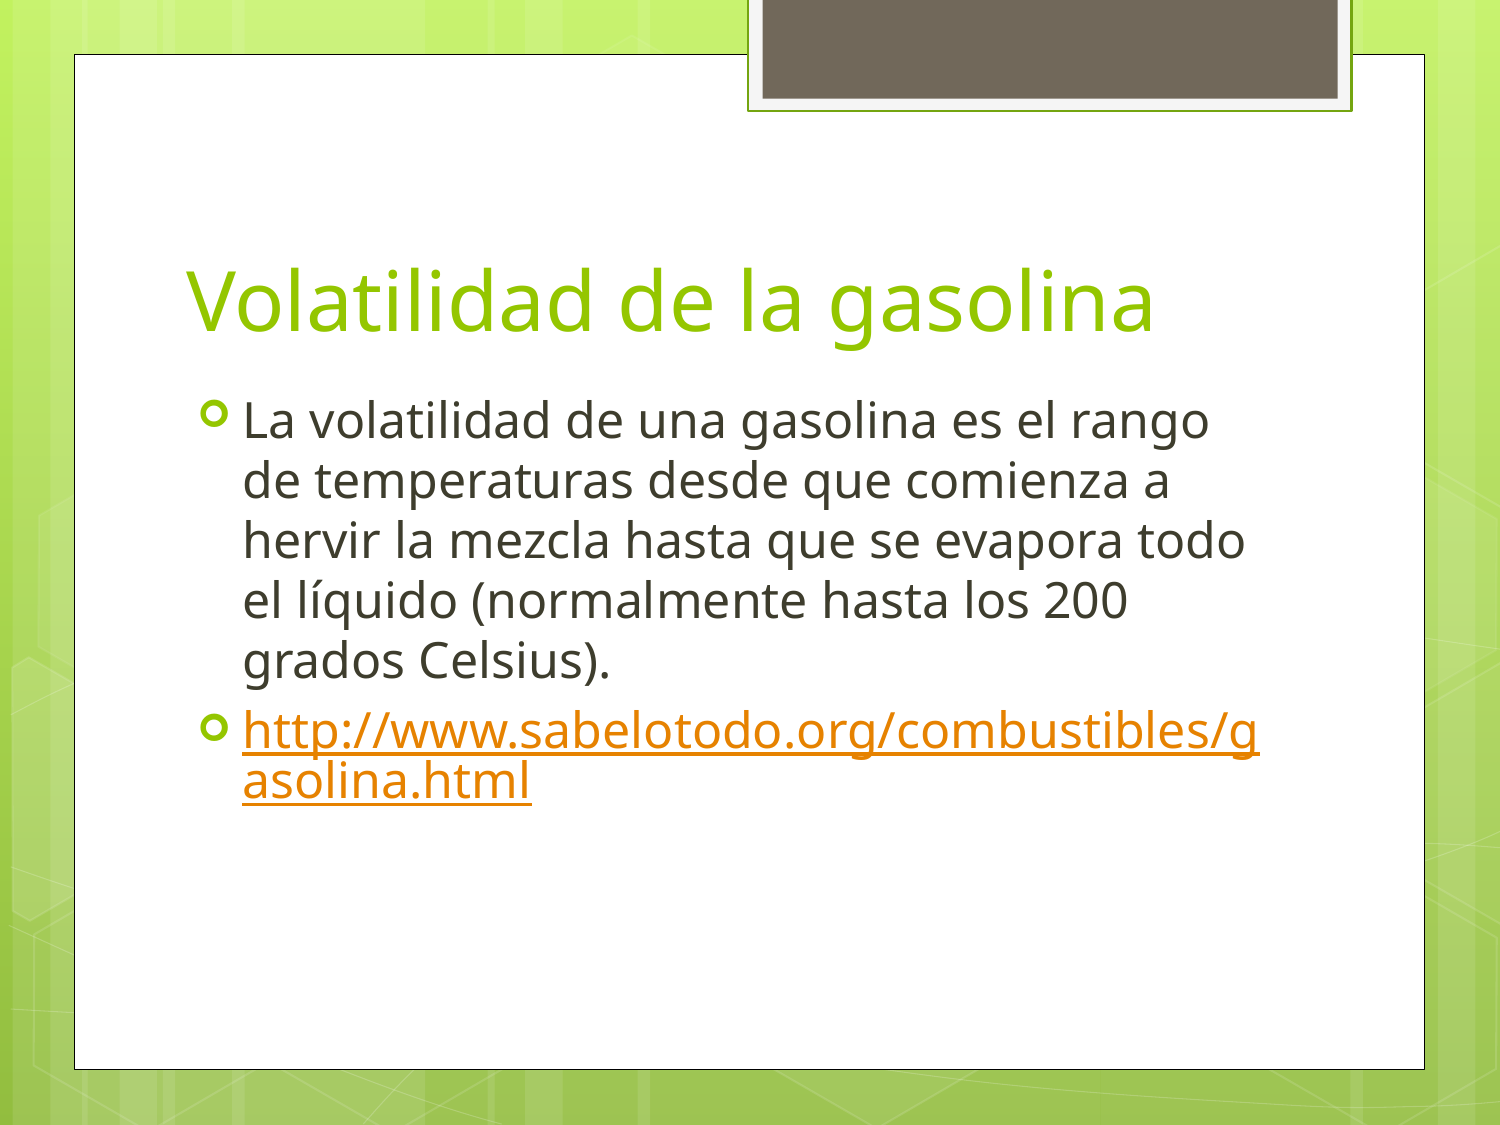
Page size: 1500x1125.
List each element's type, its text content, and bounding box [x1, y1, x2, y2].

list La volatilidad de una gasolina es el rango de temperaturas desde que comienza a hervir la mezcla hasta que se evapora todo el líquido (normalmente hasta los 200 grados Celsius). http://www.sabelotodo.org/combustibles/gasolina.html [171, 381, 1283, 957]
title Volatilidad de la gasolina [171, 168, 1324, 357]
